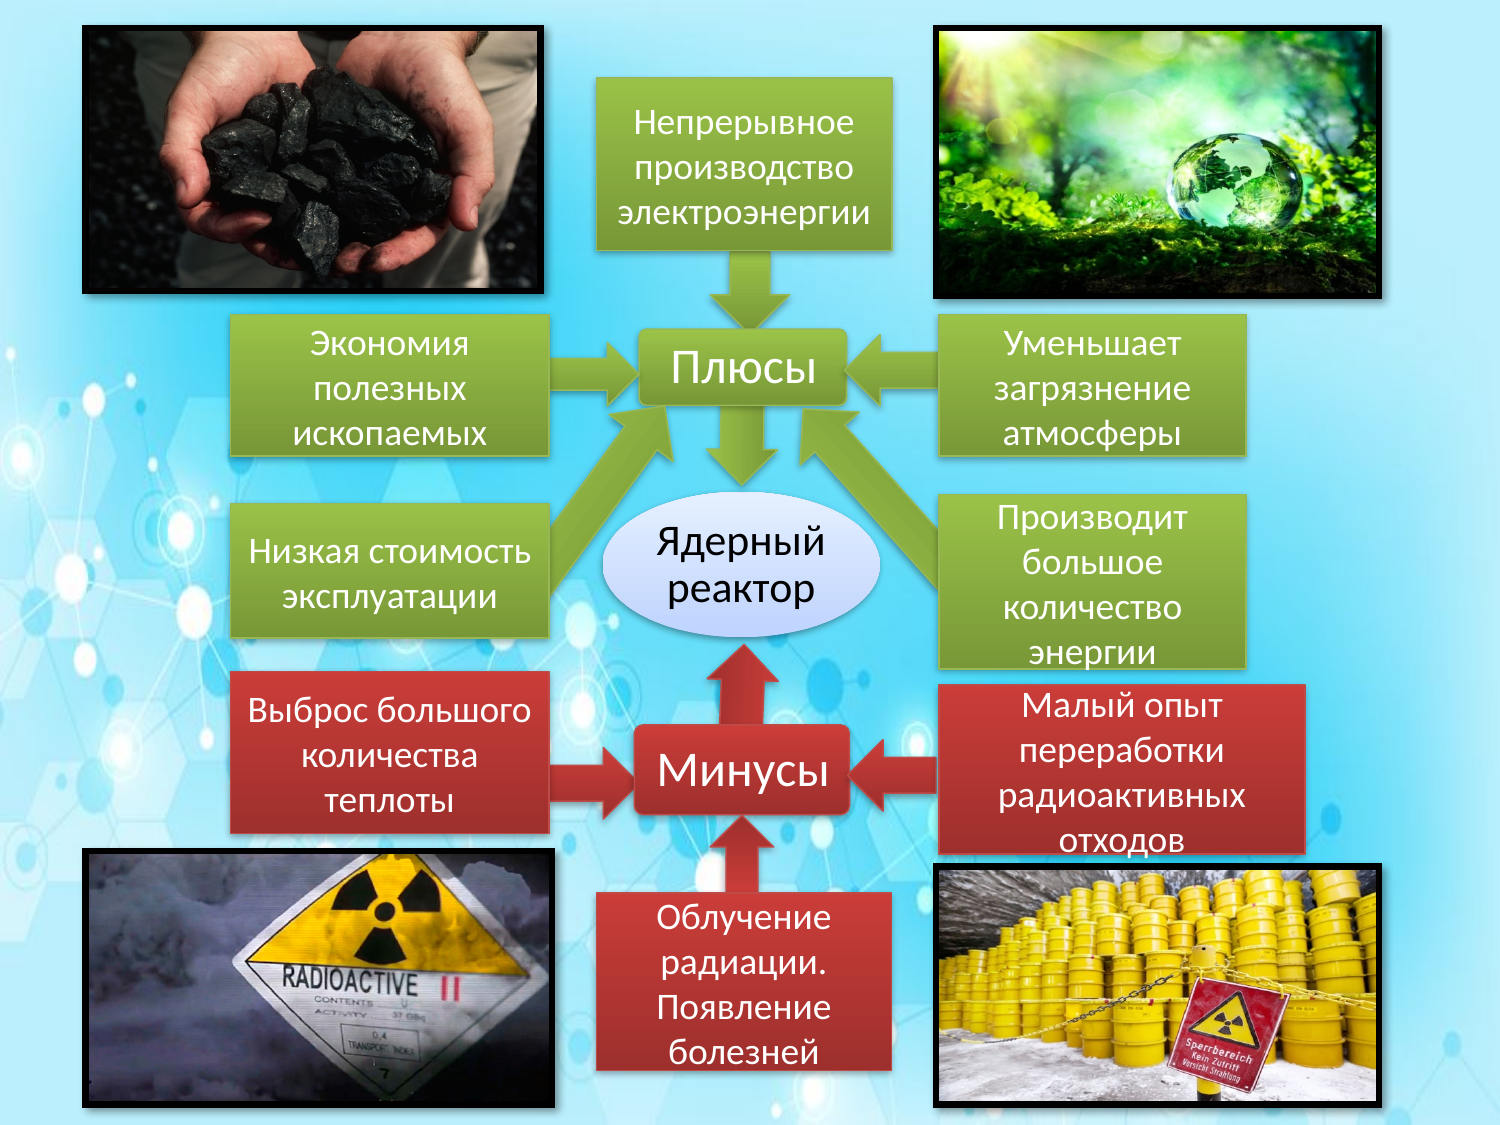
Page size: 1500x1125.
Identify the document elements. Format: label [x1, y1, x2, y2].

picture [0, 0, 1500, 1125]
text_box [354, 184, 1146, 906]
